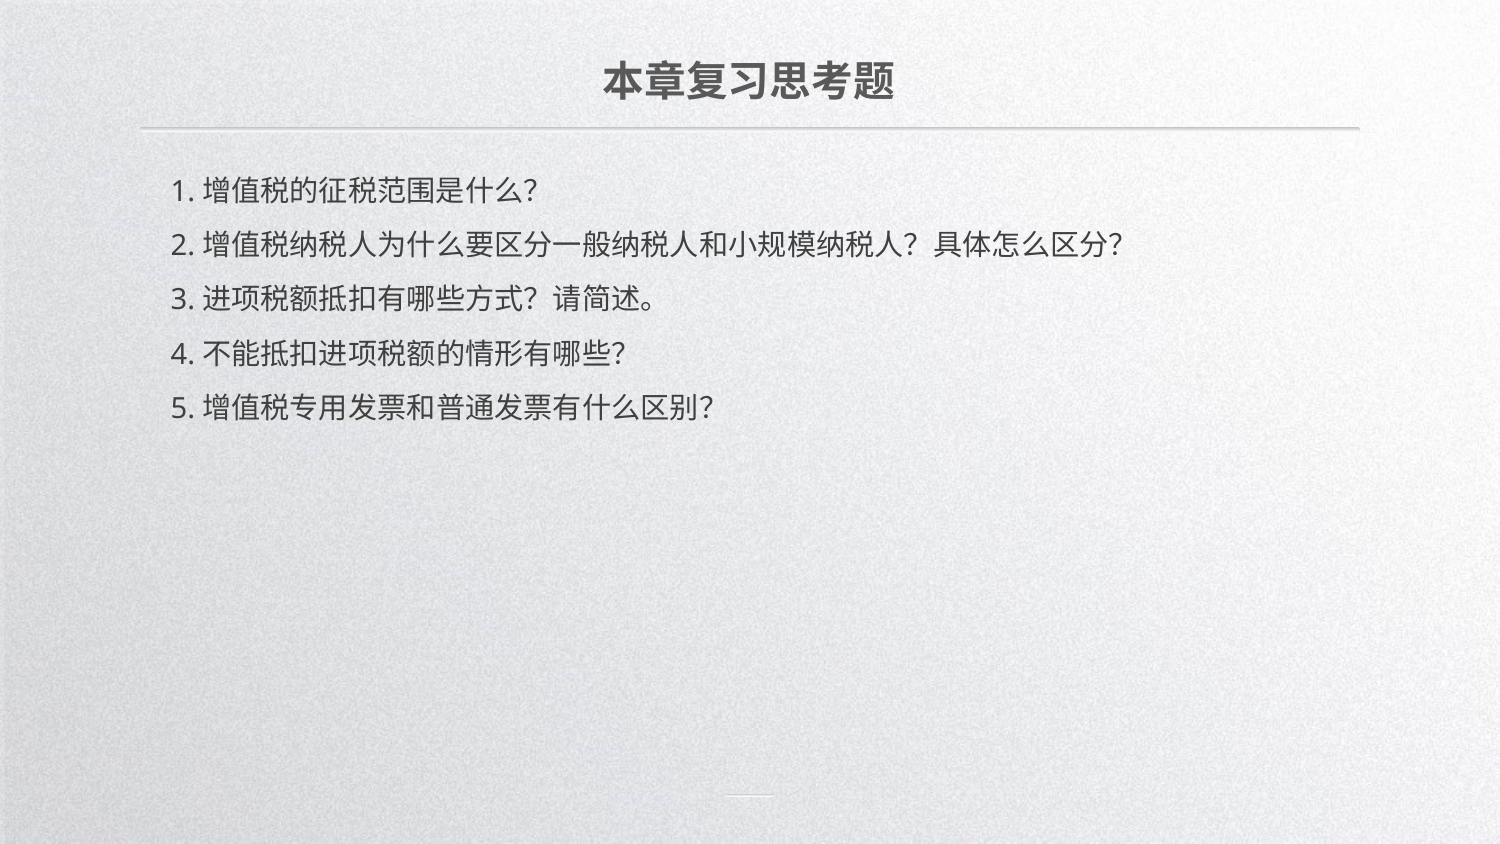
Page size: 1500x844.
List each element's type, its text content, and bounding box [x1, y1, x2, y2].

picture [0, 0, 1500, 844]
text_box 1.增值税的征税范围是什么？ 2.增值税纳税人为什么要区分一般纳税人和小规模纳税人？具体怎么区分？ 3.进项税额抵扣有哪些方式？请简述。 4.不能抵扣进项税额的情形有哪些？ 5.增值税专用发票和普通发票有什么区别？ [159, 159, 1341, 431]
text_box 本章复习思考题 [459, 49, 1038, 111]
